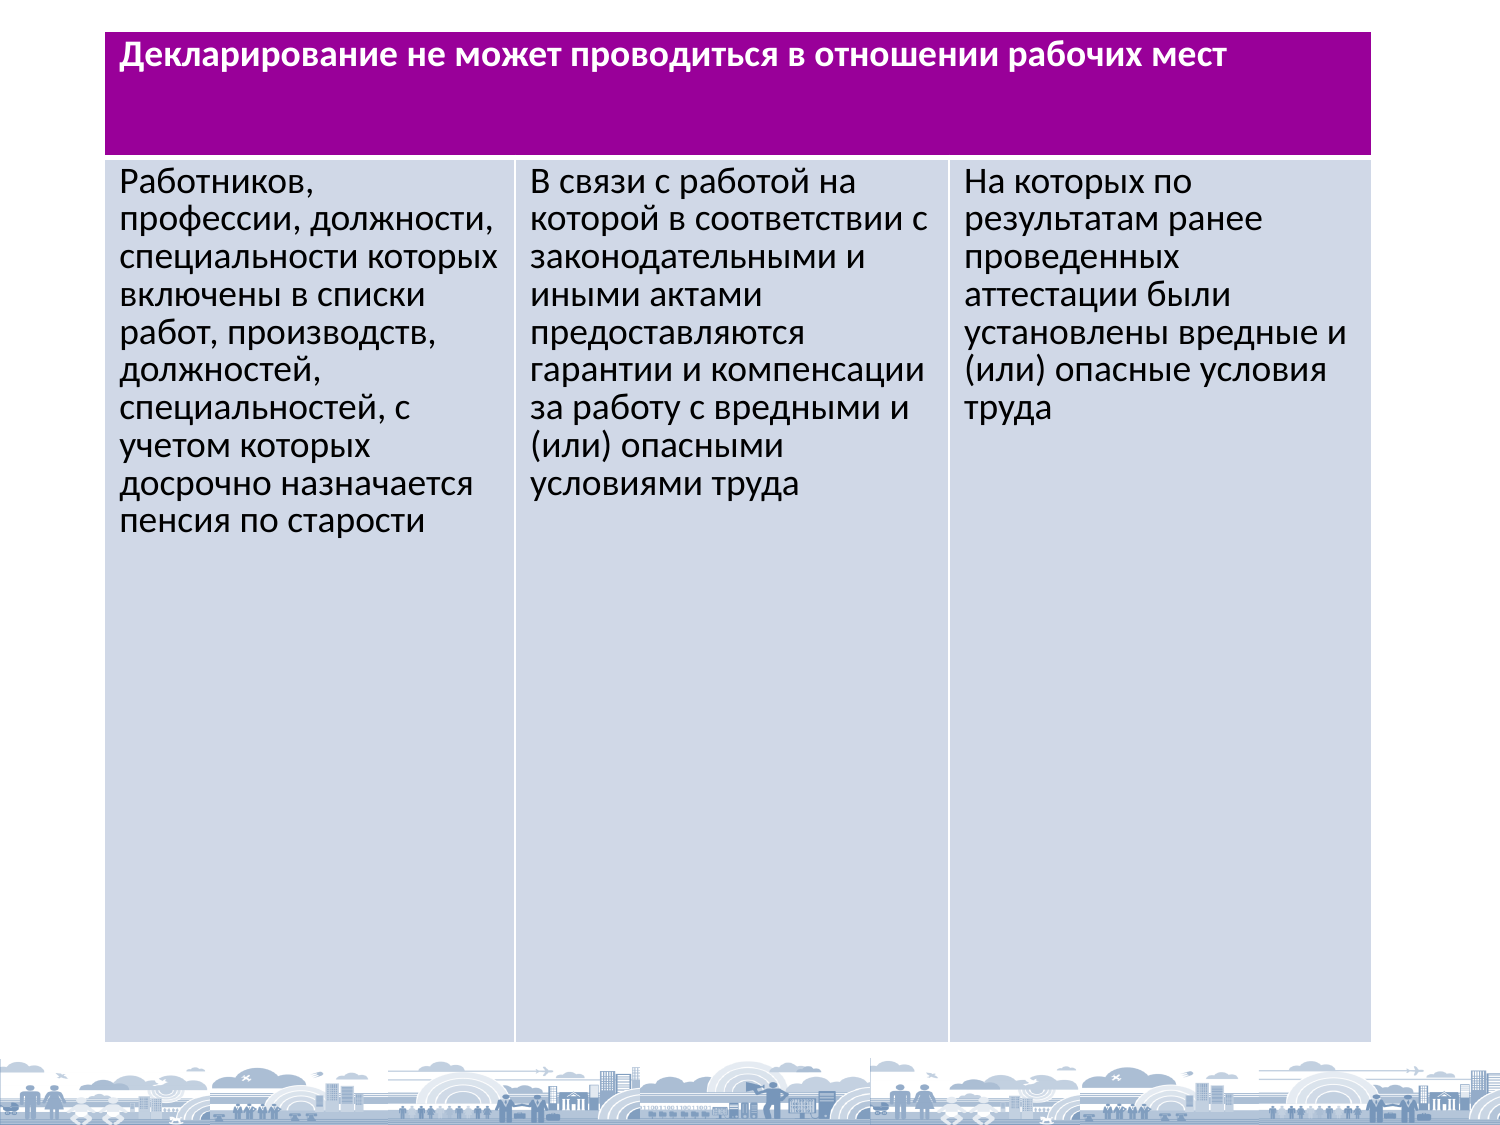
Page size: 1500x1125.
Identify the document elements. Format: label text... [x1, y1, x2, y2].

table_cell В связи с работой на которой в соответствии с законодательными и иными актами предоставляются гарантии и компенсации за работу с вредными и (или) опасными условиями труда [516, 160, 948, 1042]
table_cell Работников, профессии, должности, специальности которых включены в списки работ, производств, должностей, специальностей, с учетом которых досрочно назначается пенсия по старости [105, 160, 514, 1042]
table_cell На которых по результатам ранее проведенных аттестации были установлены вредные и (или) опасные условия труда [950, 160, 1371, 1042]
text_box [0, 1058, 1500, 1125]
table_header Декларирование не может проводиться в отношении рабочих мест [105, 32, 1371, 155]
